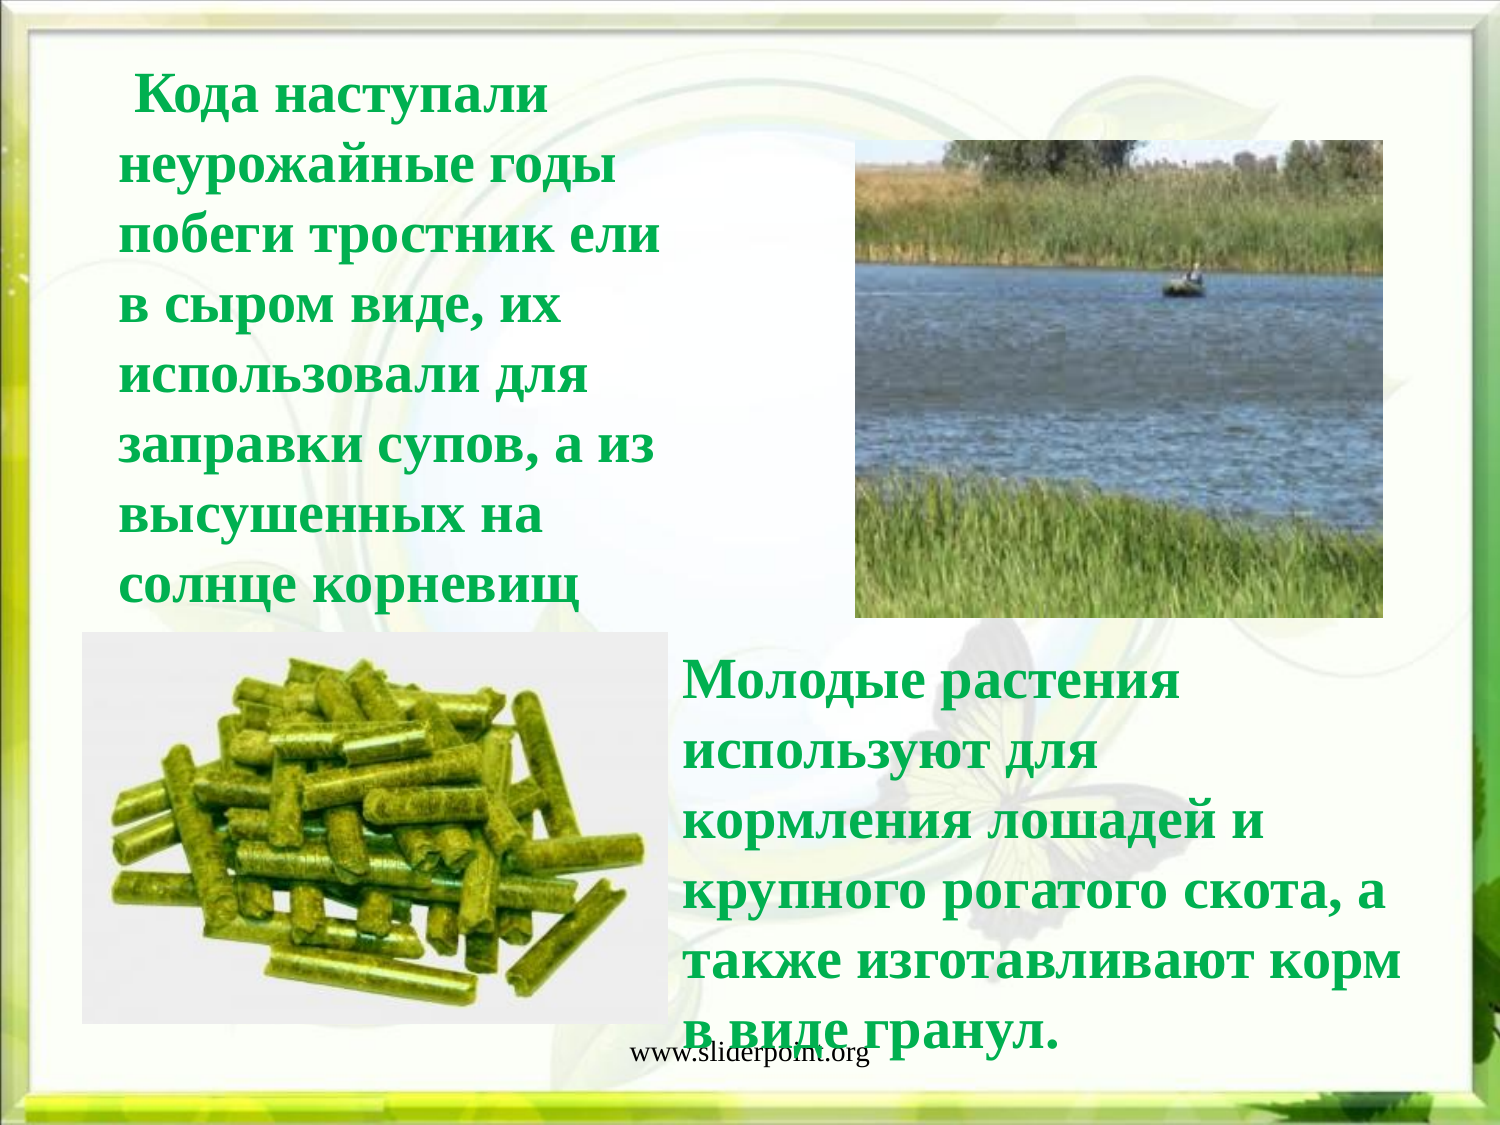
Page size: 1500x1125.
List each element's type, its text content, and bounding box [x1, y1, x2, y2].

list Кода наступали неурожайные годы побеги тростник ели в сыром виде, их использовали для заправки супов, а из высушенных на солнце корневищ делали муку. [46, 46, 710, 505]
text_box Молодые растения используют для кормления лошадей и крупного рогатого скота, а также изготавливают корм в виде гранул. [669, 632, 1418, 1068]
footer www.sliderpoint.org [512, 1024, 988, 1103]
picture [0, 0, 1500, 1125]
